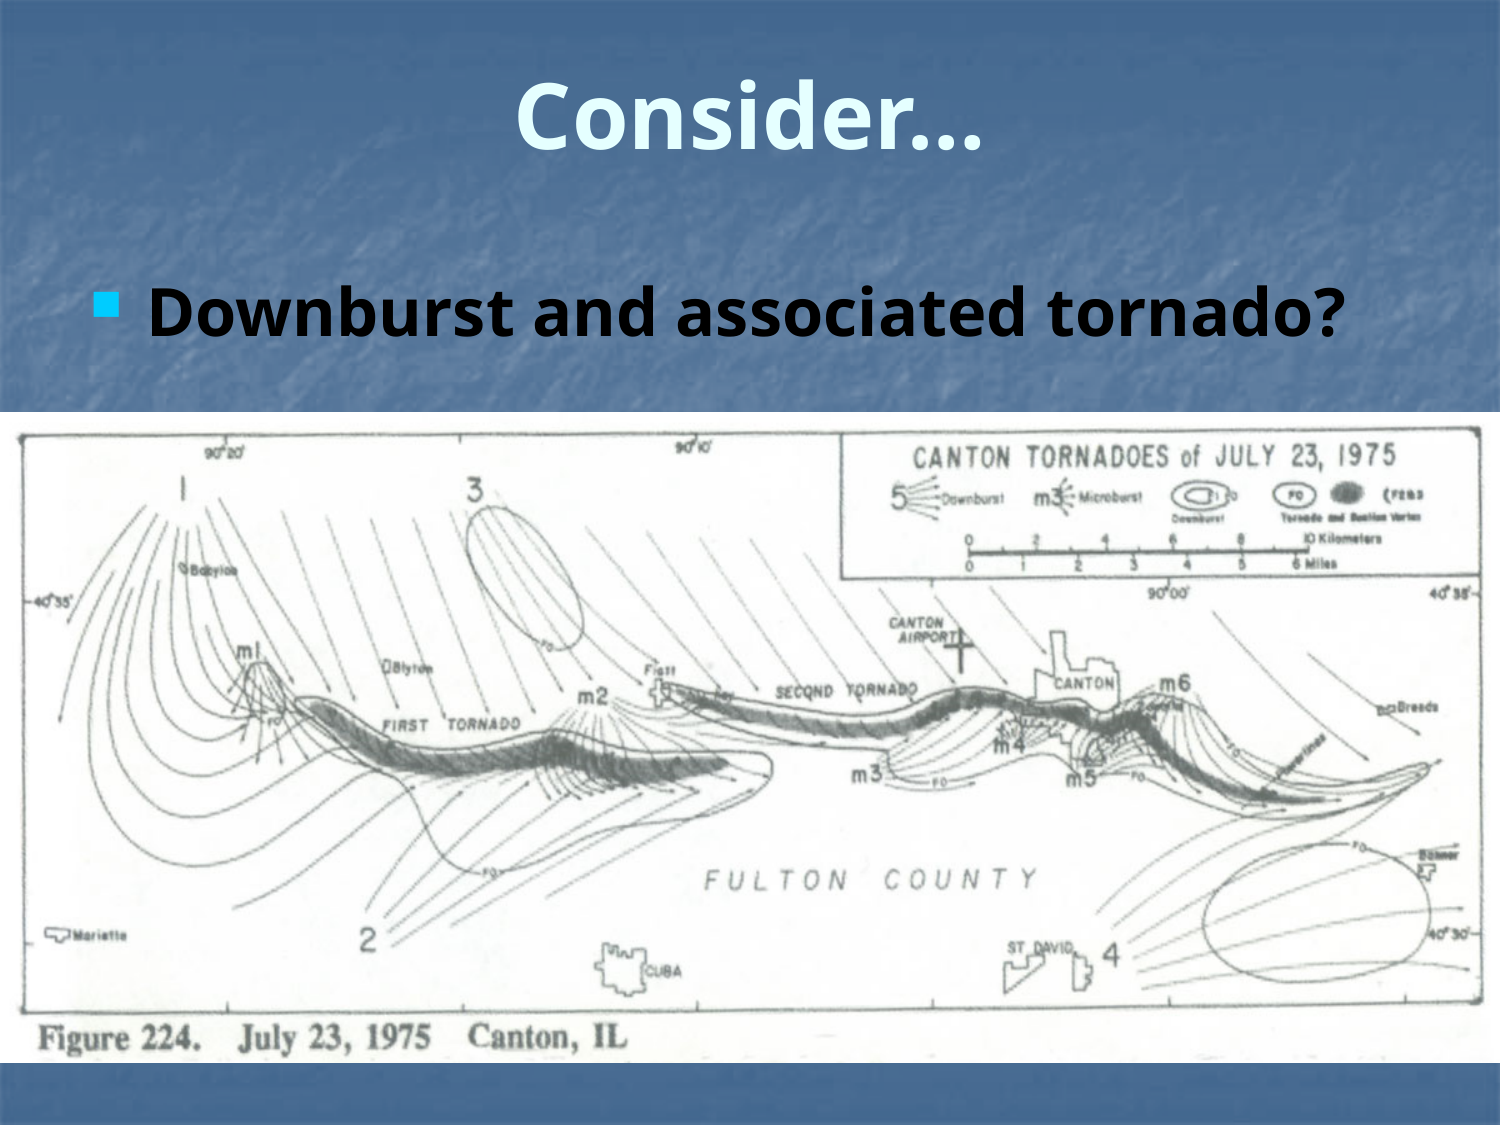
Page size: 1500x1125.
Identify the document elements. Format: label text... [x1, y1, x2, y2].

picture [0, 412, 1500, 1063]
title Consider… [74, 0, 1426, 226]
list Downburst and associated tornado? [74, 262, 1451, 410]
